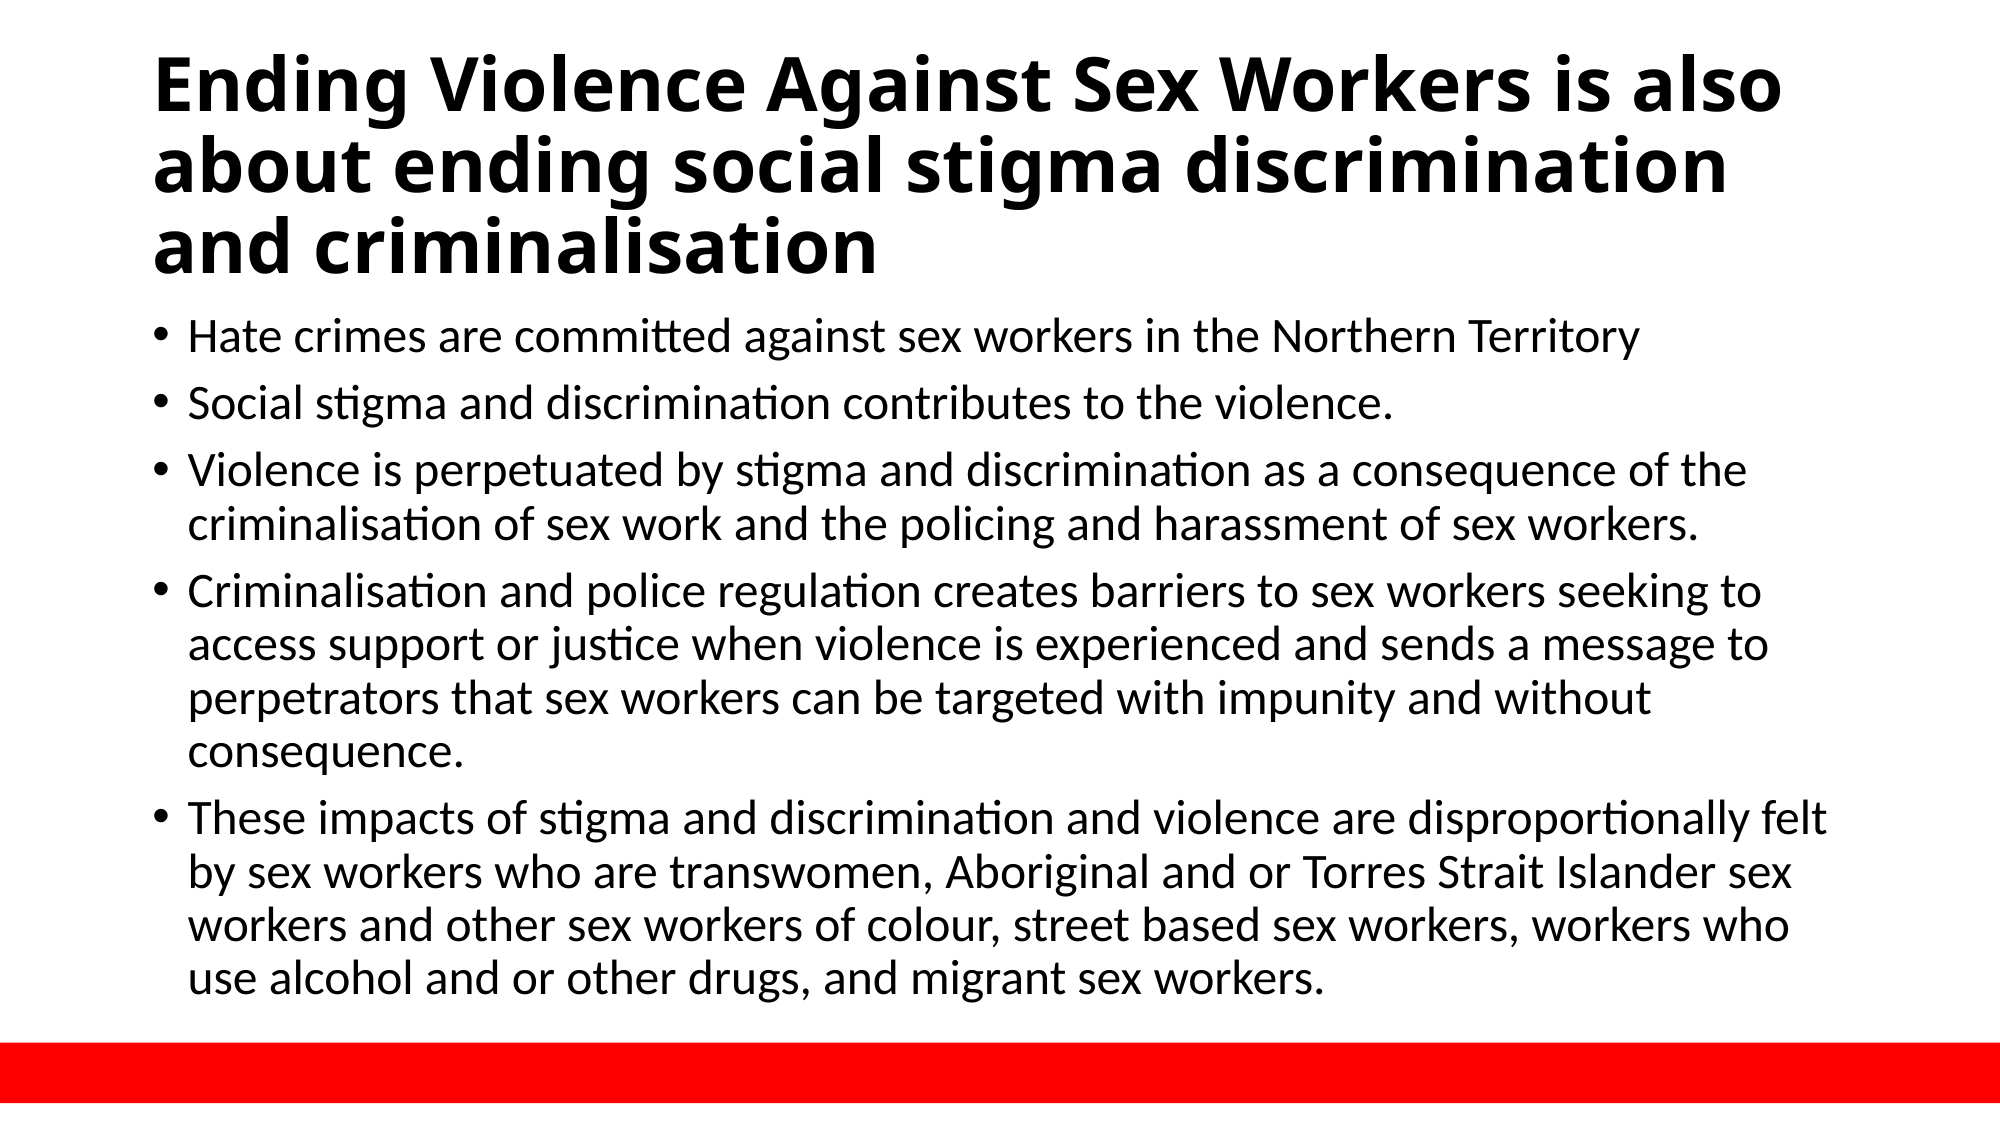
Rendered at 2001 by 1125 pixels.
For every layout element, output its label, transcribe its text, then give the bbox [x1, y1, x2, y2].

list Hate crimes are committed against sex workers in the Northern Territory Social stigma and discrimination contributes to the violence. Violence is perpetuated by stigma and discrimination as a consequence of the criminalisation of sex work and the policing and harassment of sex workers. Criminalisation and police regulation creates barriers to sex workers seeking to access support or justice when violence is experienced and sends a message to perpetrators that sex workers can be targeted with impunity and without consequence. These impacts of stigma and discrimination and violence are disproportionally felt by sex workers who are transwomen, Aboriginal and or Torres Strait Islander sex workers and other sex workers of colour, street based sex workers, workers who use alcohol and or other drugs, and migrant sex workers. [137, 302, 1863, 1017]
title Ending Violence Against Sex Workers is also about ending social stigma discrimination and criminalisation [137, 59, 1863, 278]
